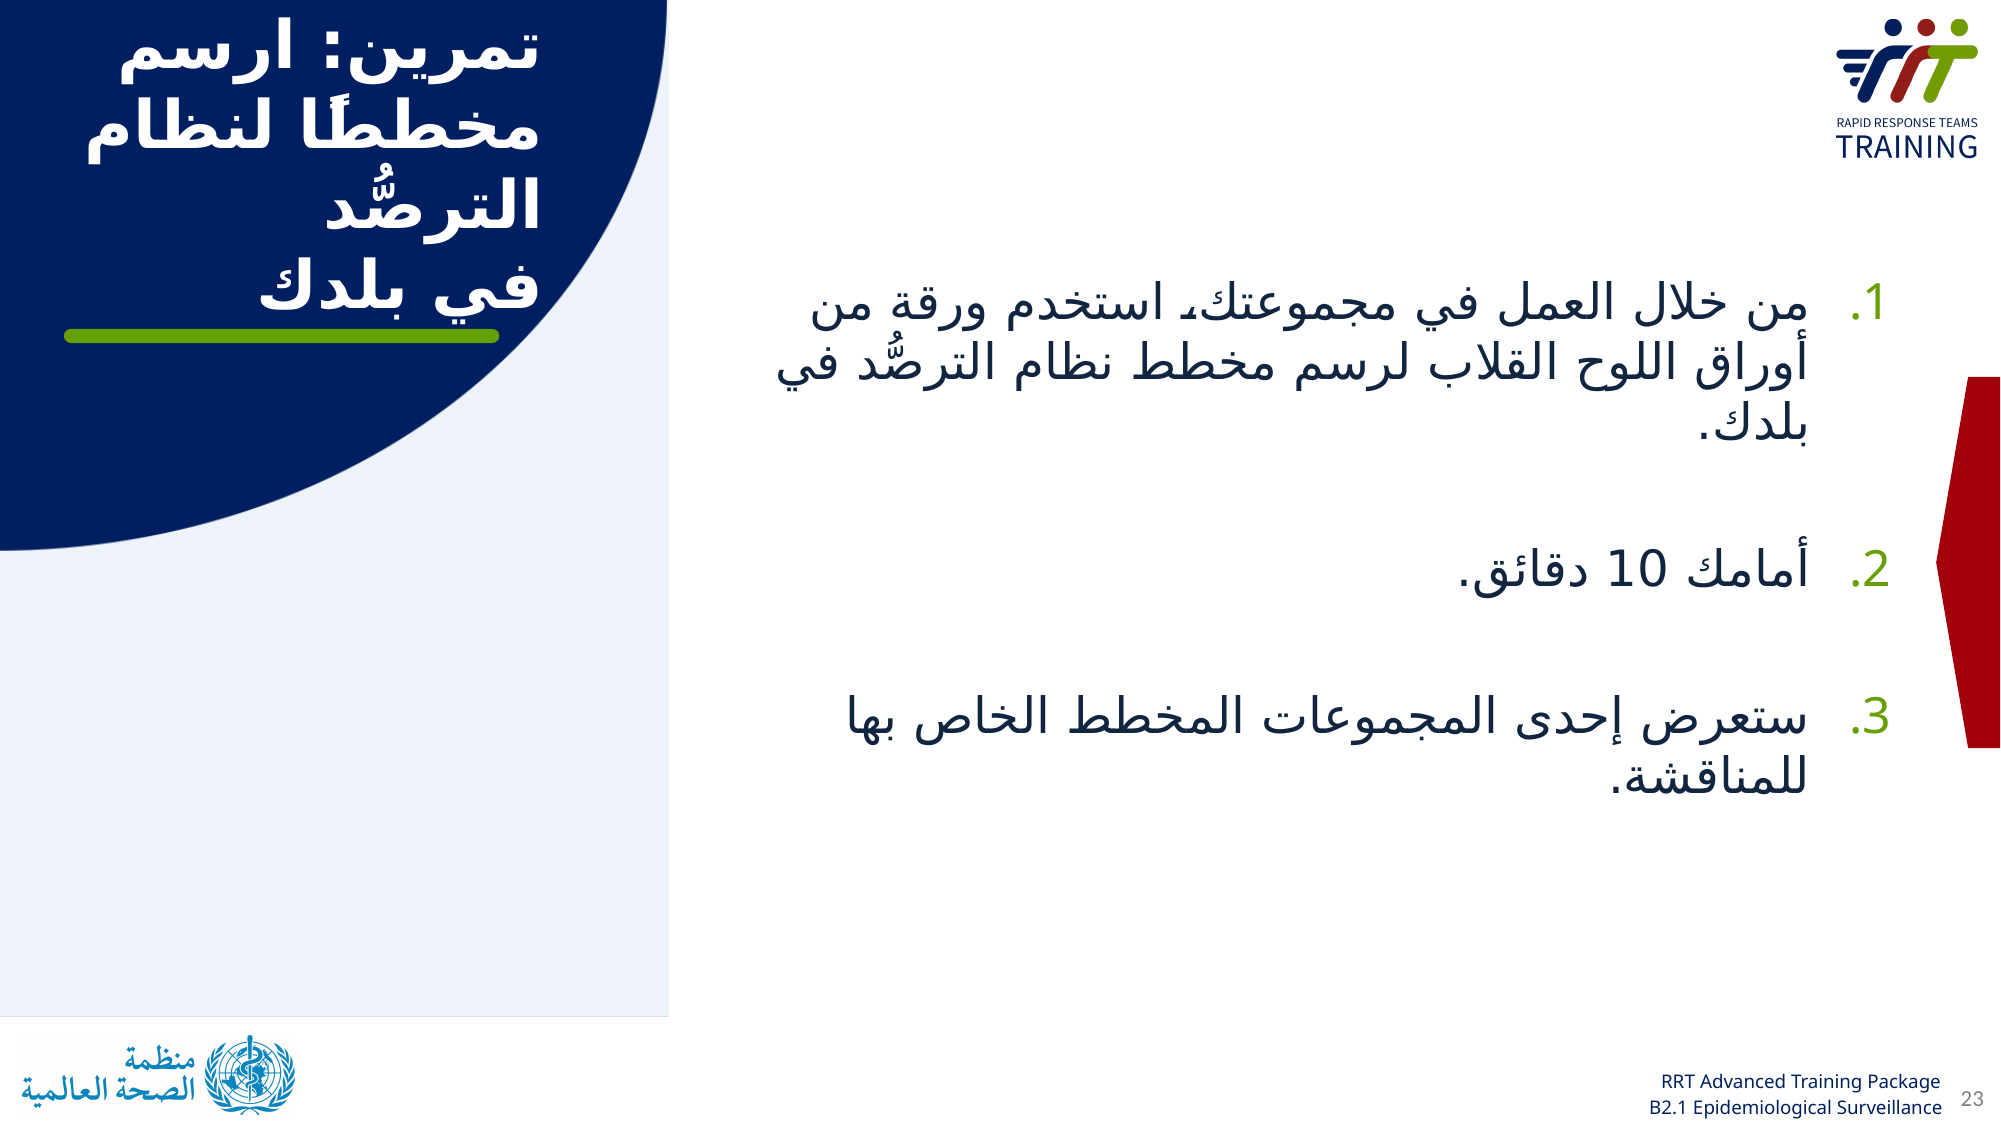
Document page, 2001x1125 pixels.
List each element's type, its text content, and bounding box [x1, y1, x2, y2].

picture [0, 0, 669, 1018]
picture [252, 1050, 258, 1059]
text_box [63, 328, 500, 344]
picture [1835, 19, 1978, 167]
text_box تمرين: ارسم مخططًا لنظام الترصُّد في بلدك [63, 0, 551, 329]
picture [22, 1035, 295, 1115]
text_box من خلال العمل في مجموعتك، استخدم ورقة من أوراق اللوح القلاب لرسم مخطط نظام الترصُّد في بلدك. أمامك 10 دقائق. ستعرض إحدى المجموعات المخطط الخاص بها للمناقشة. [712, 262, 1902, 812]
